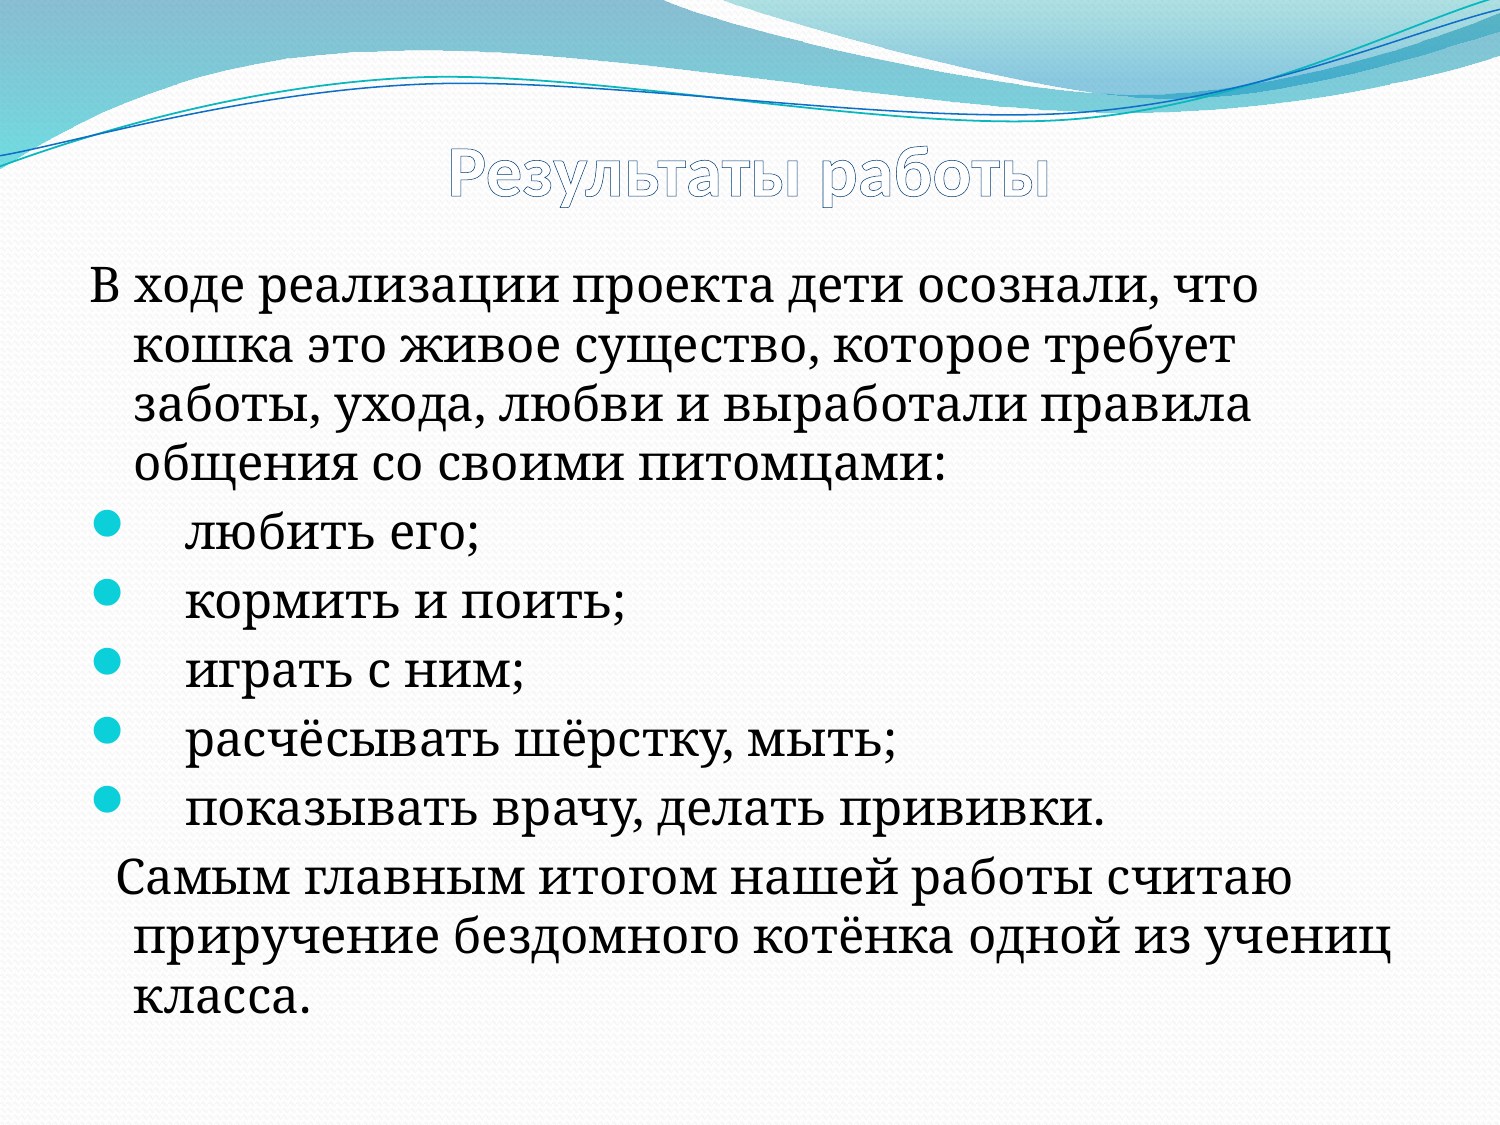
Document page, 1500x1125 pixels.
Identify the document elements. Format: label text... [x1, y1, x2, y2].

list В ходе реализации проекта дети осознали, что кошка это живое существо, которое требует заботы, ухода, любви и выработали правила общения со своими питомцами: любить его; кормить и поить; играть с ним; расчёсывать шёрстку, мыть; показывать врачу, делать прививки. Самым главным итогом нашей работы считаю приручение бездомного котёнка одной из учениц класса. [75, 246, 1425, 1038]
title Результаты работы [75, 115, 1425, 211]
